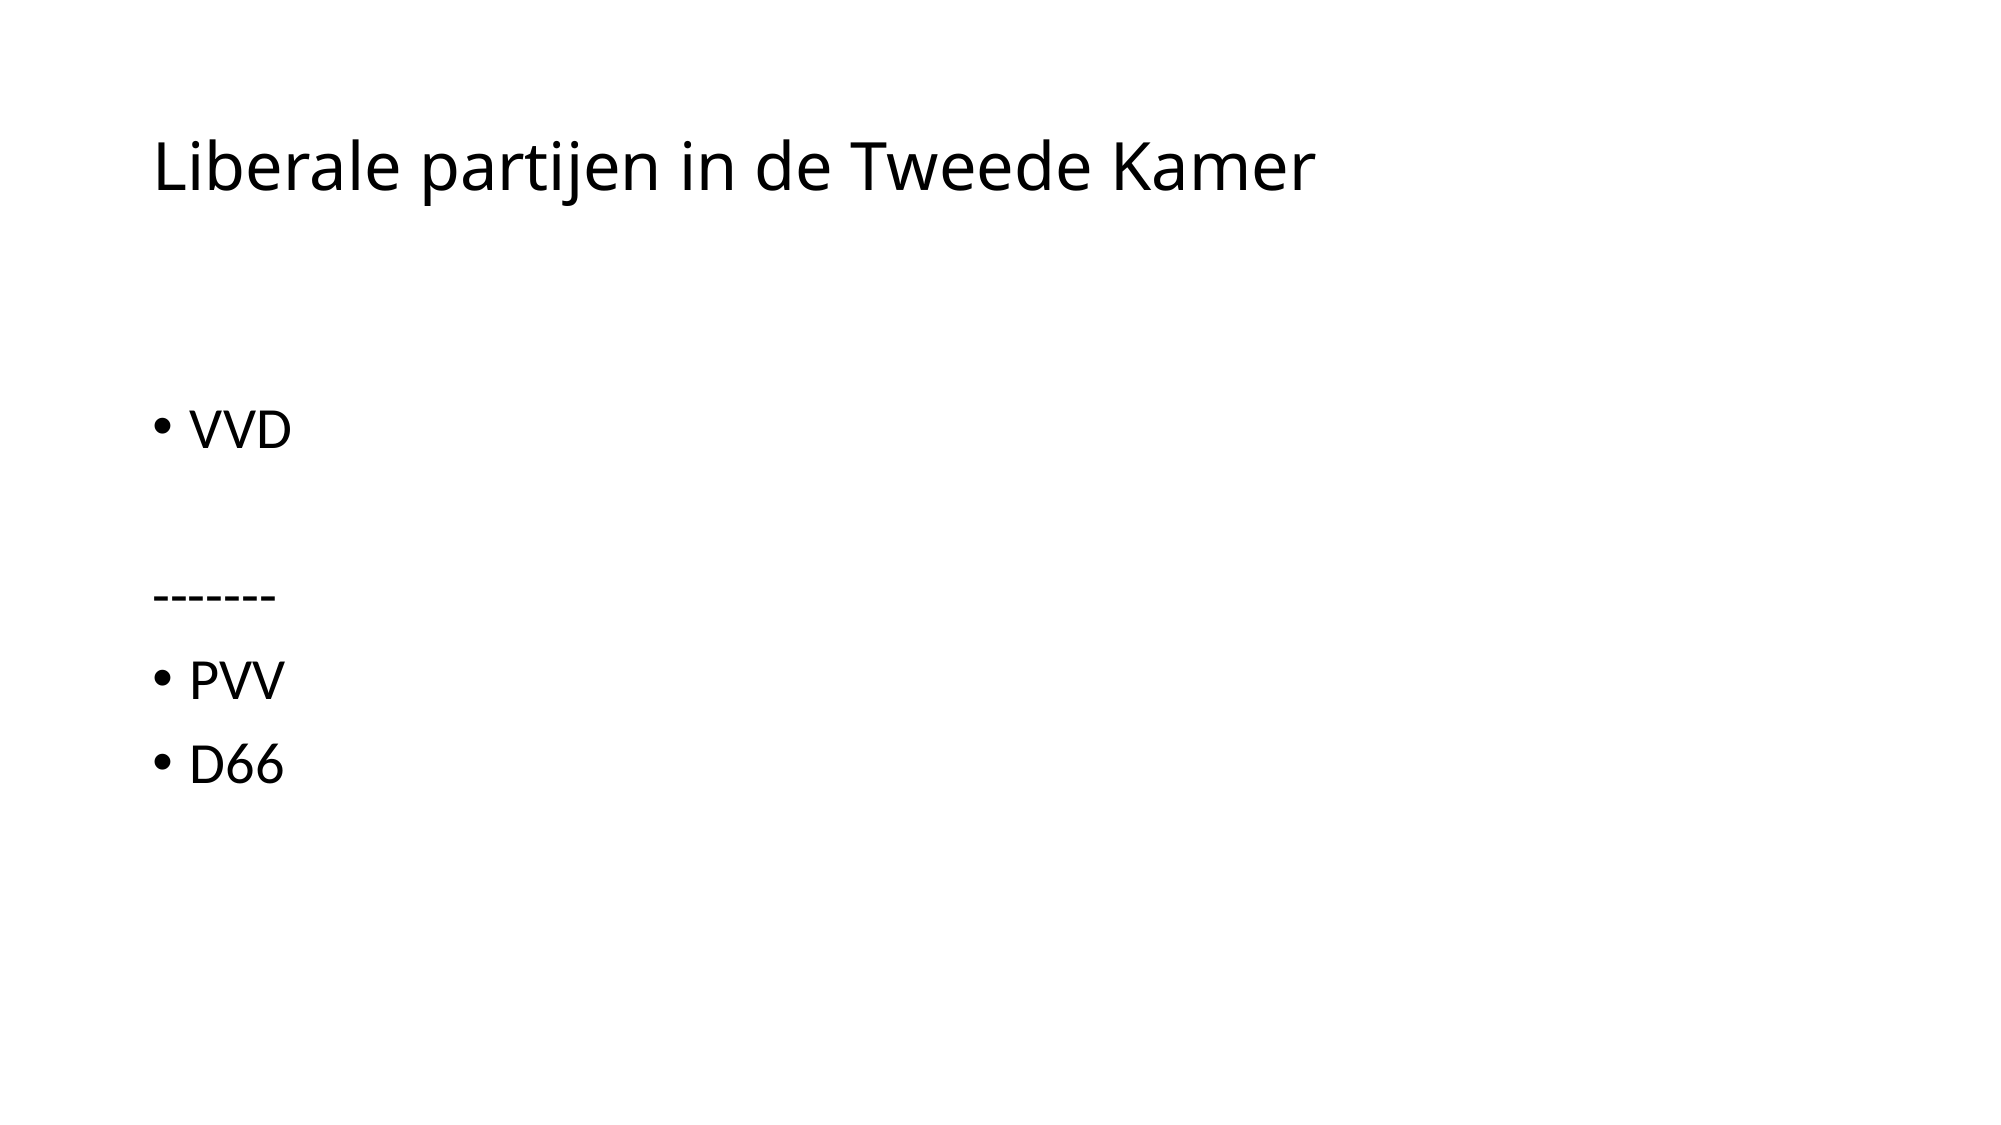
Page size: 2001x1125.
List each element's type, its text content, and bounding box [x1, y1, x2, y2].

list VVD ------- PVV D66 [137, 299, 1863, 1014]
title Liberale partijen in de Tweede Kamer [137, 59, 1863, 278]
